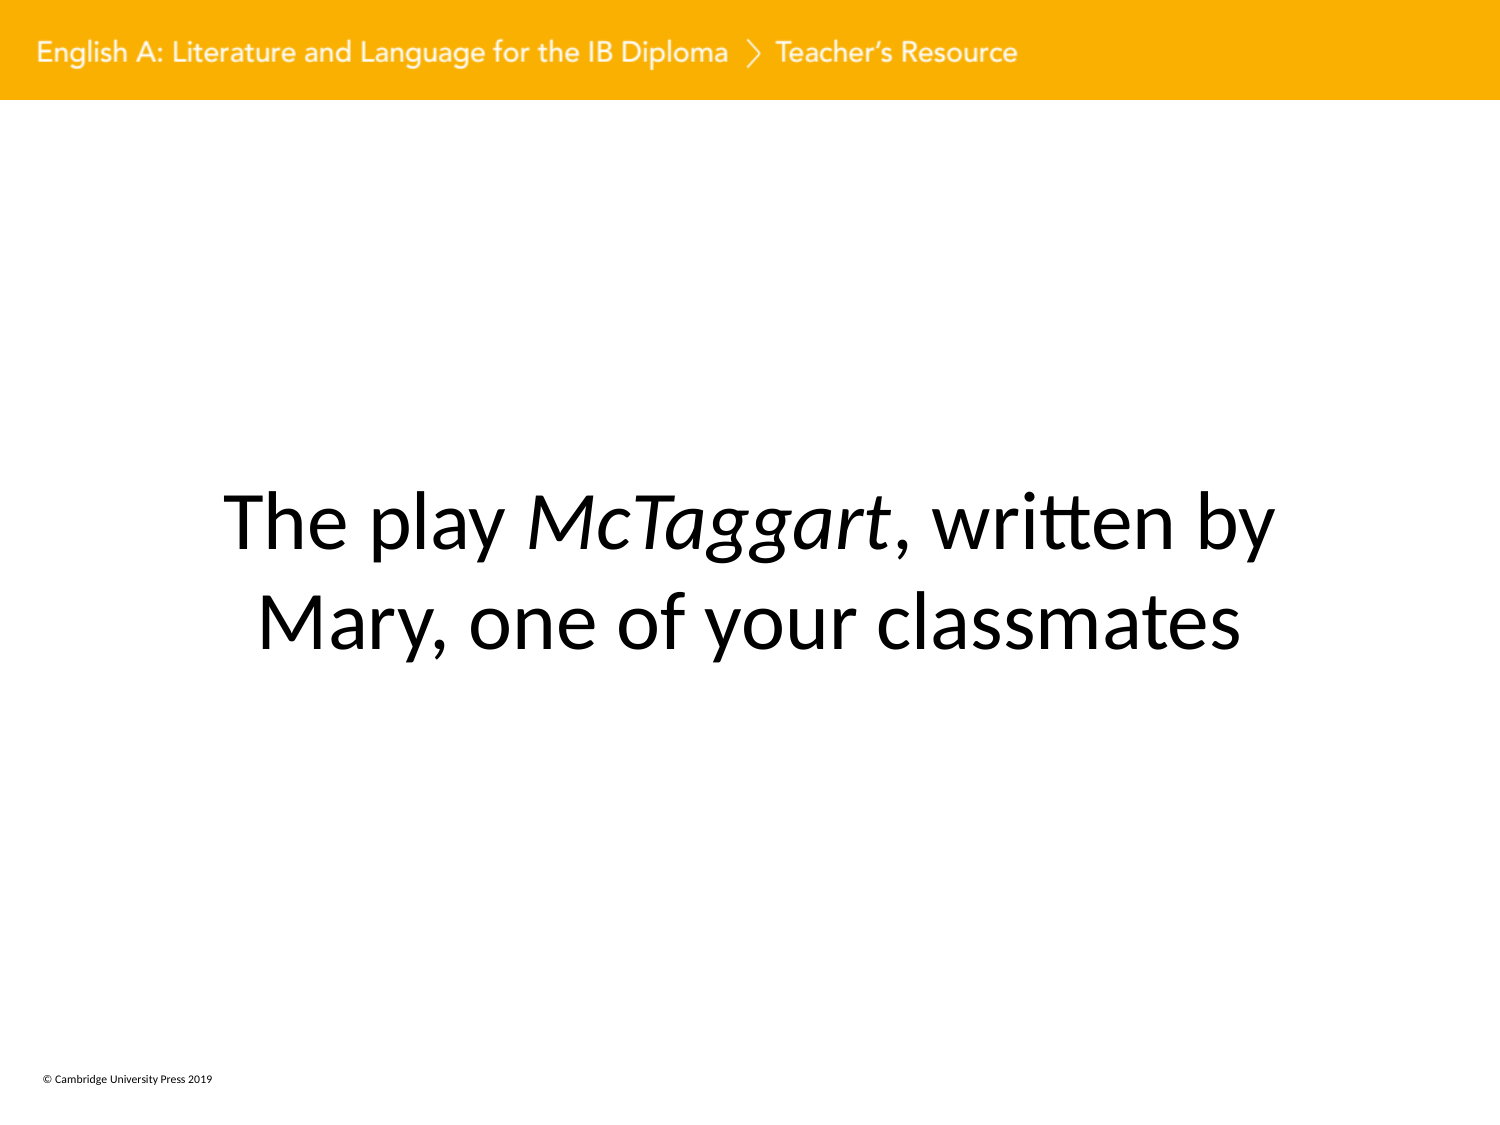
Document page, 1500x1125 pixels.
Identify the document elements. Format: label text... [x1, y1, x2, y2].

title The play McTaggart, written by Mary, one of your classmates [112, 166, 1388, 966]
subtitle © Cambridge University Press 2019 [27, 1063, 1388, 1093]
picture [0, 0, 1500, 101]
